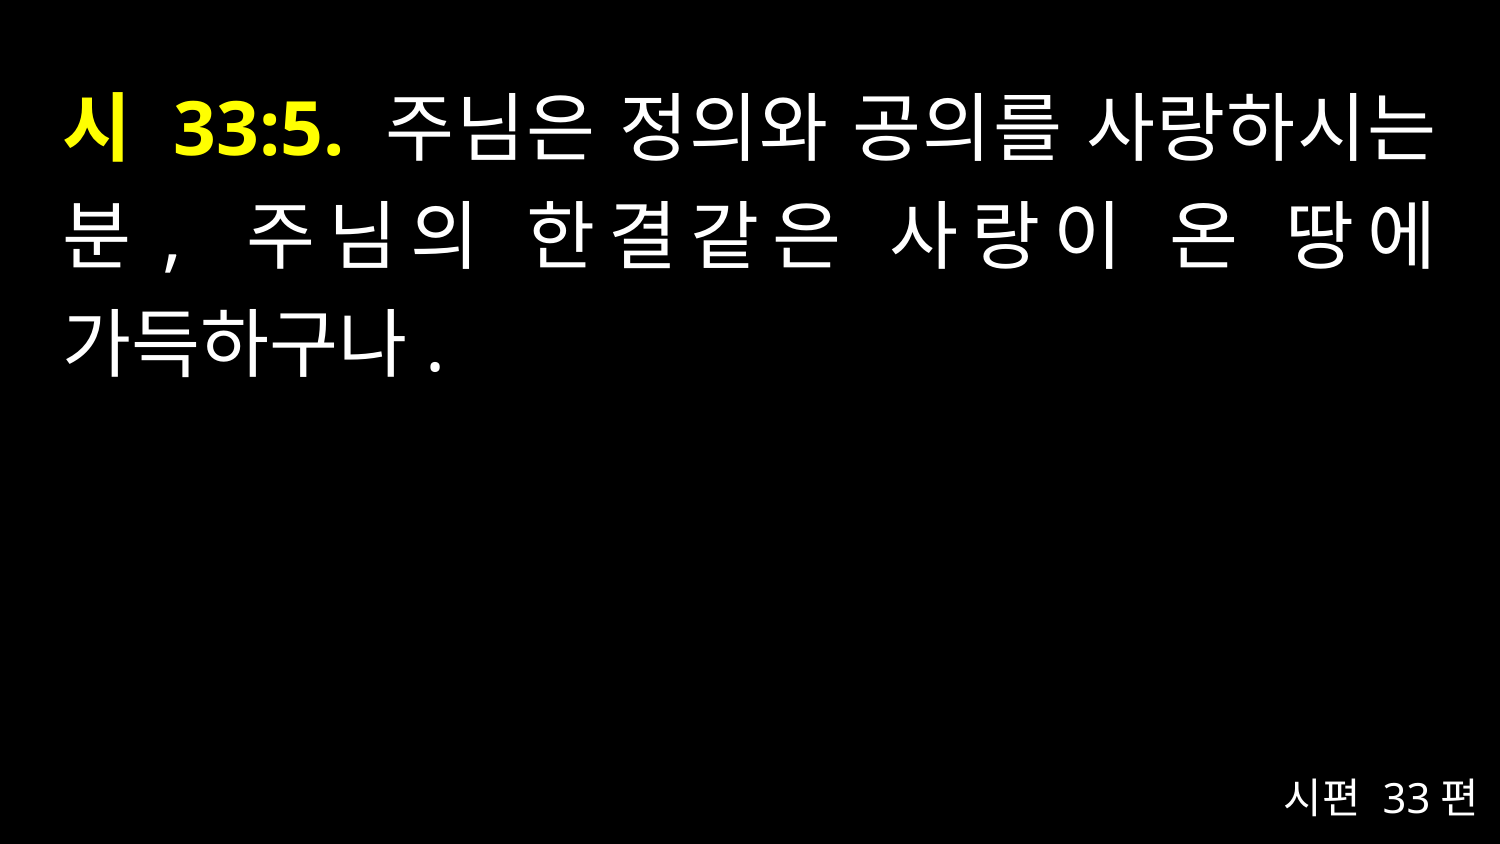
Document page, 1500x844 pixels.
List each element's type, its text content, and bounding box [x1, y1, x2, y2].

subtitle 시편 33편 [916, 770, 1500, 844]
title 시 33:5. 주님은 정의와 공의를 사랑하시는 분, 주님의 한결같은 사랑이 온 땅에 가득하구나. [0, 0, 1500, 844]
